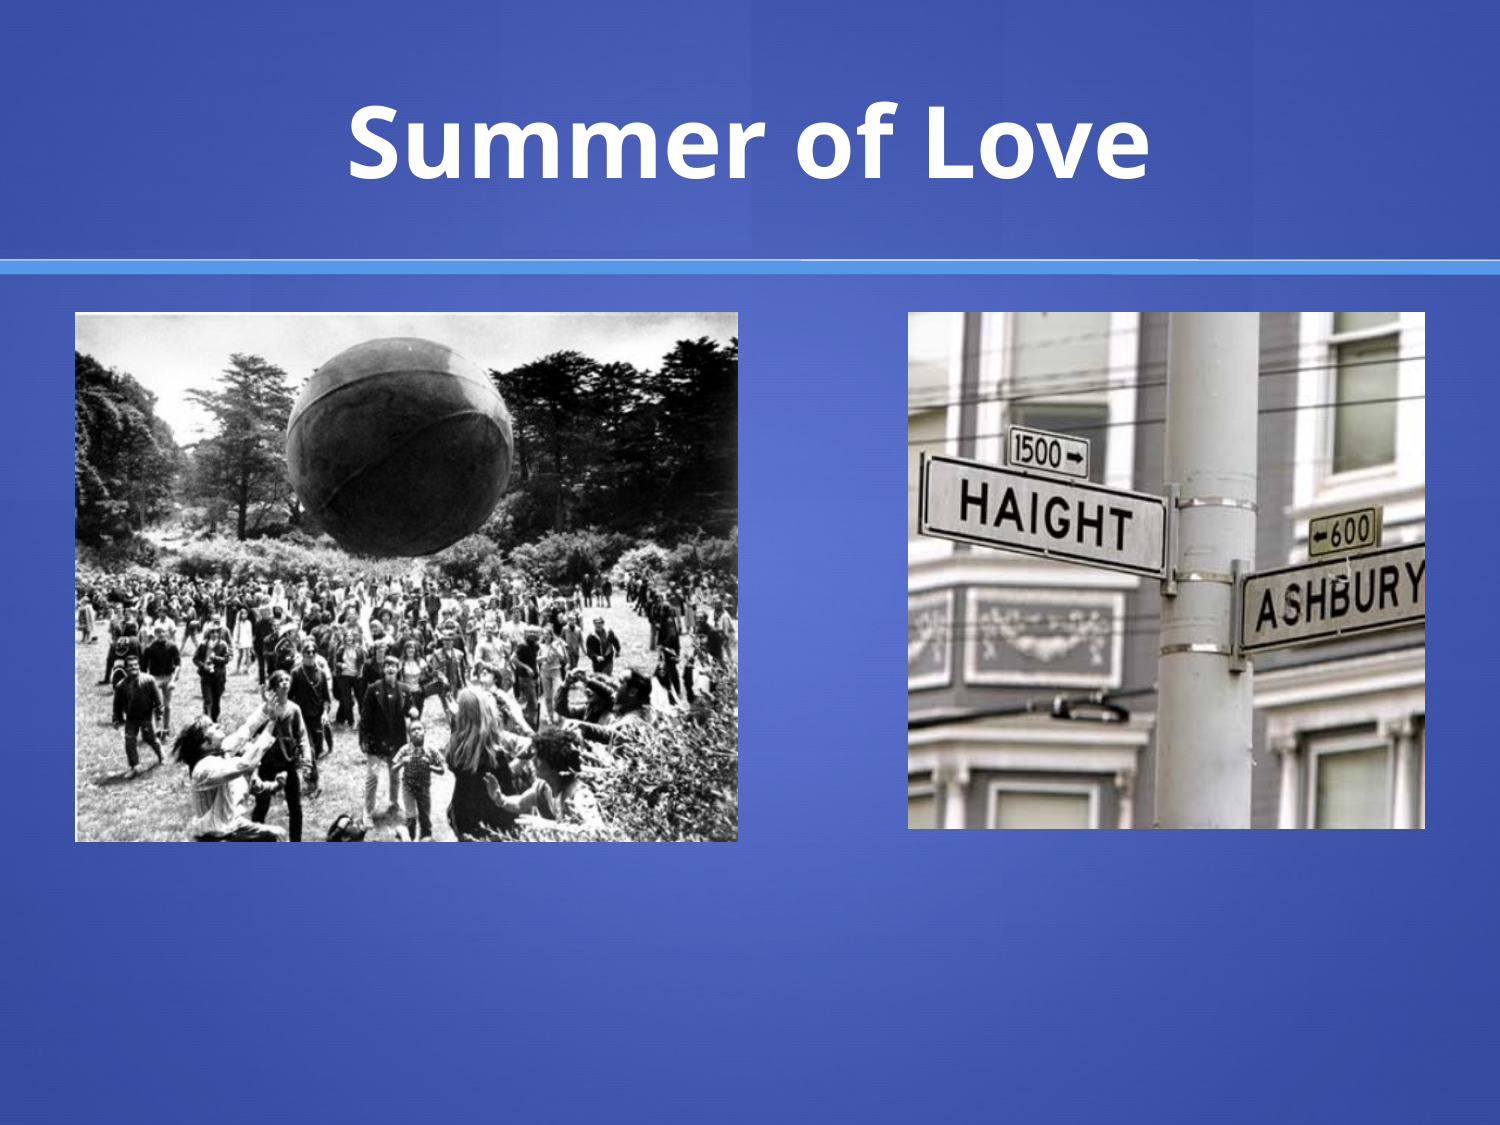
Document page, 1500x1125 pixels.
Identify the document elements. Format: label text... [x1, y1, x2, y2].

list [73, 311, 739, 843]
title Summer of Love [75, 45, 1425, 233]
picture [907, 311, 1426, 830]
